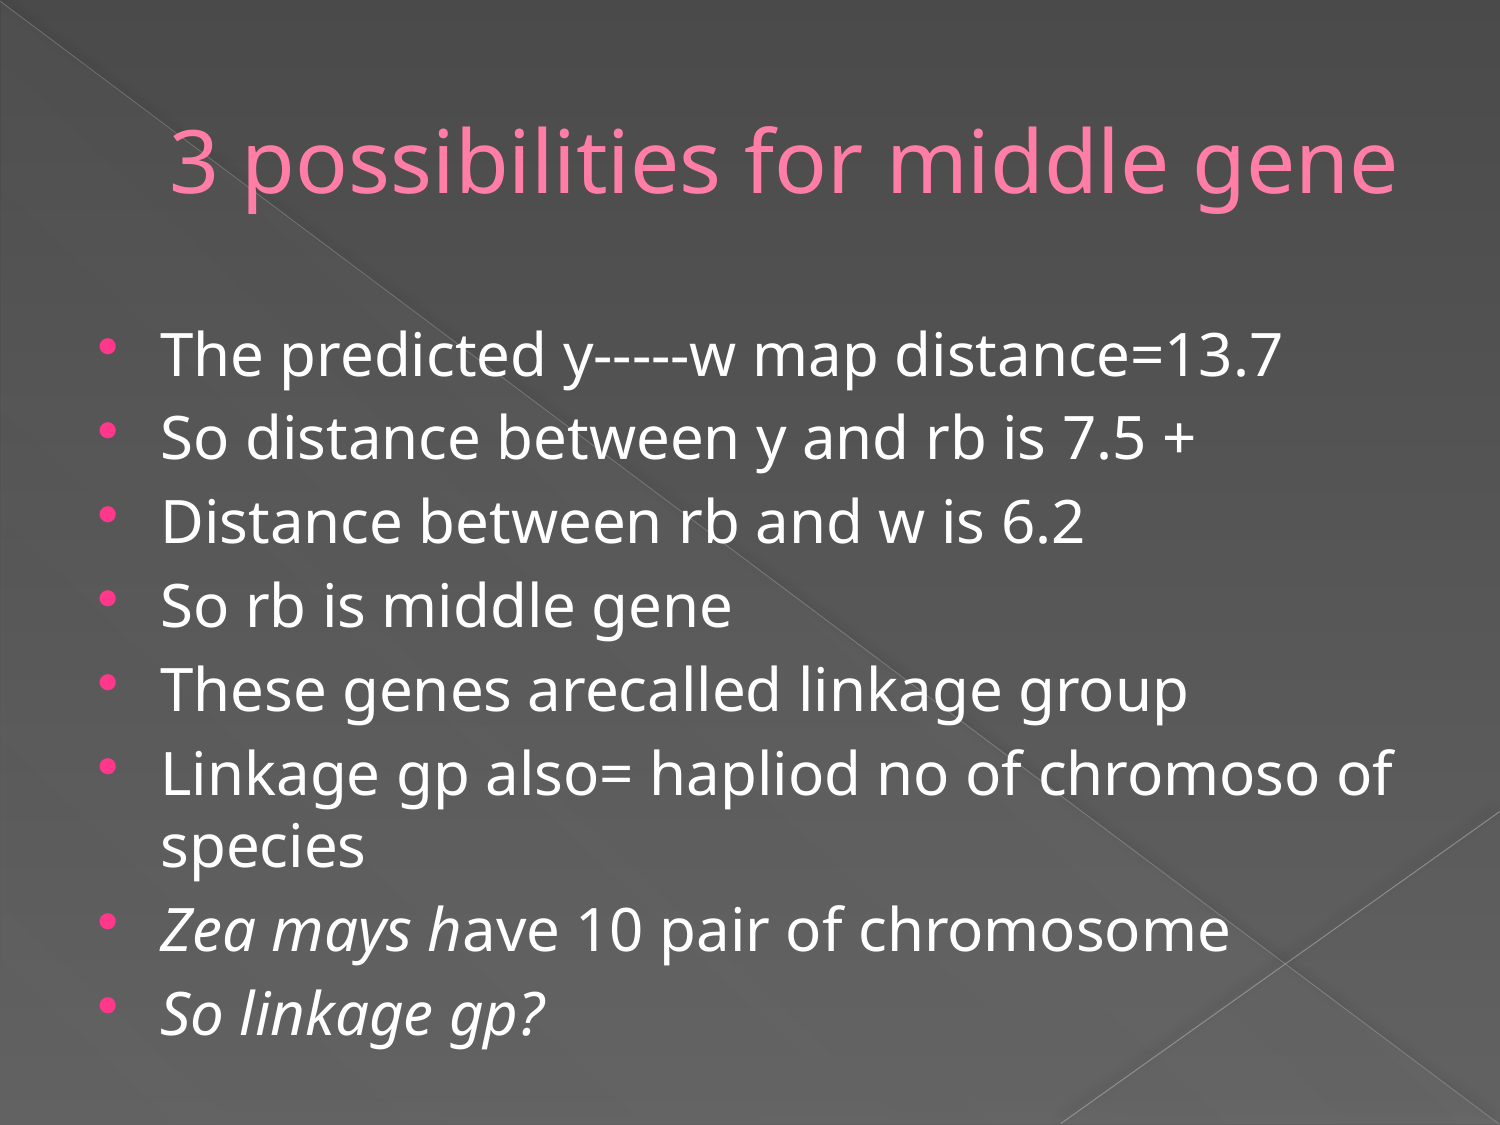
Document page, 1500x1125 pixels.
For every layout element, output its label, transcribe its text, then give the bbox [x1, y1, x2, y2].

title 3 possibilities for middle gene [75, 43, 1425, 274]
list The predicted y-----w map distance=13.7 So distance between y and rb is 7.5 + Distance between rb and w is 6.2 So rb is middle gene These genes arecalled linkage group Linkage gp also= hapliod no of chromoso of species Zea mays have 10 pair of chromosome So linkage gp? [75, 308, 1425, 1059]
